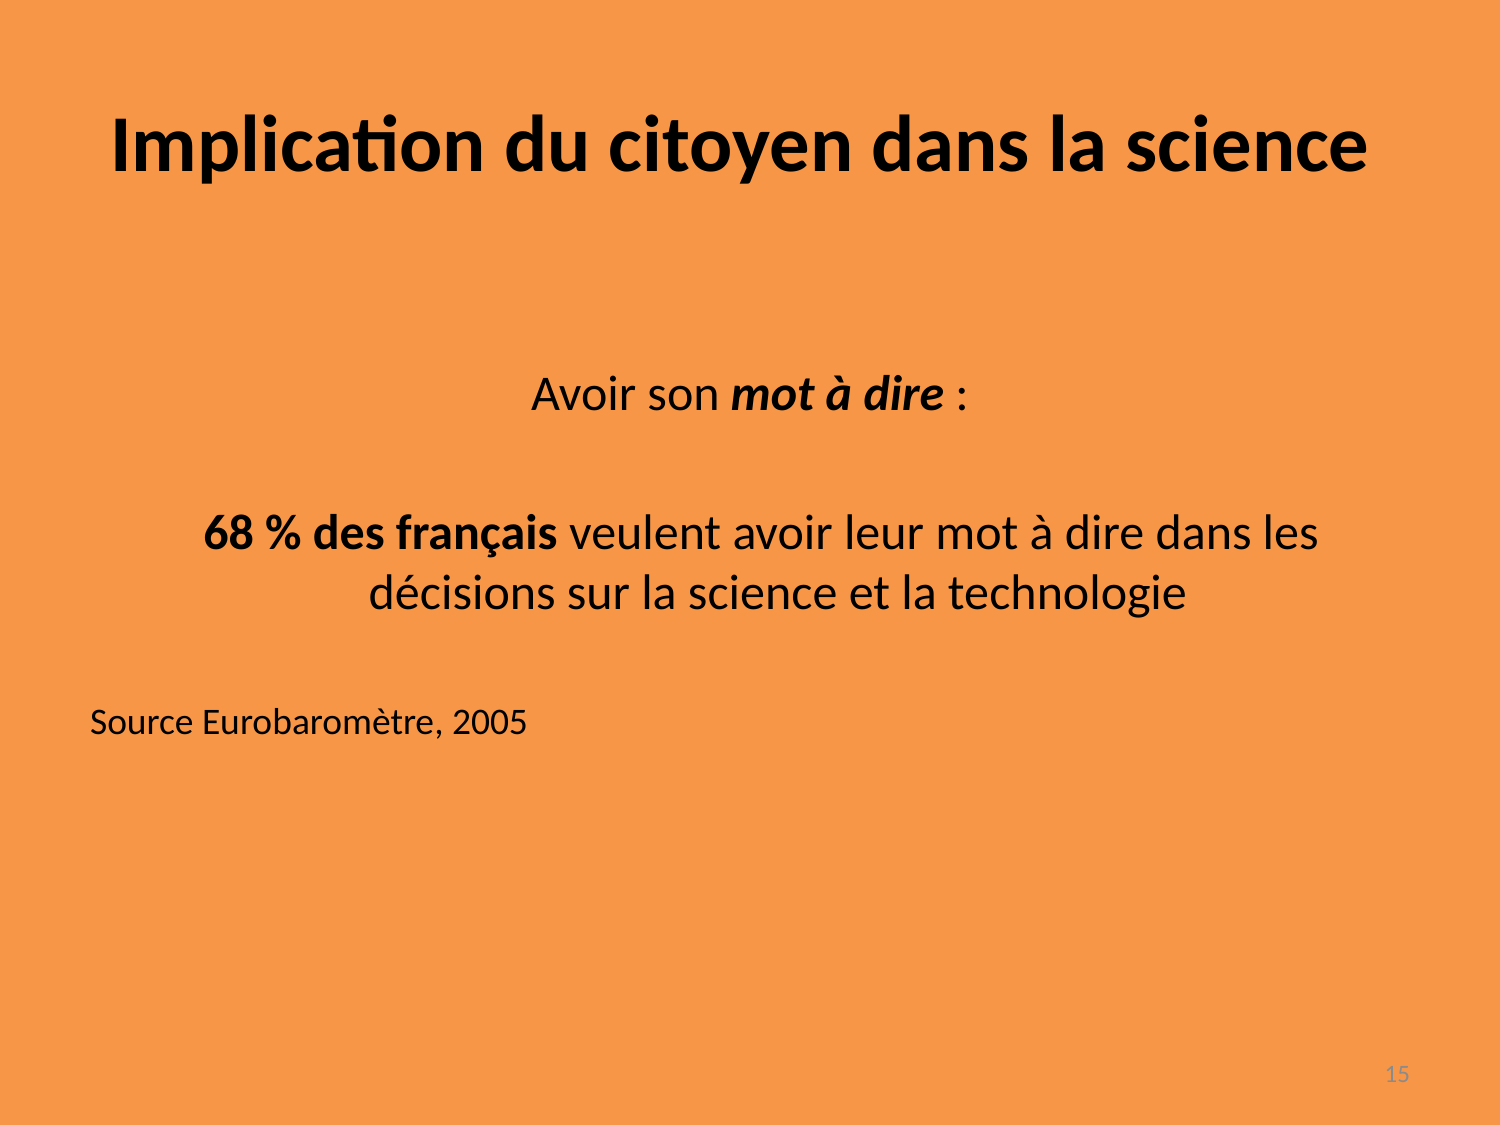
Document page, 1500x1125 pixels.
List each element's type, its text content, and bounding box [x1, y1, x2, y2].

title Implication du citoyen dans la science [75, 45, 1425, 233]
list Avoir son mot à dire : 68 % des français veulent avoir leur mot à dire dans les décisions sur la science et la technologie Source Eurobaromètre, 2005 [75, 262, 1425, 1005]
slide_number 15 [1074, 1042, 1425, 1103]
